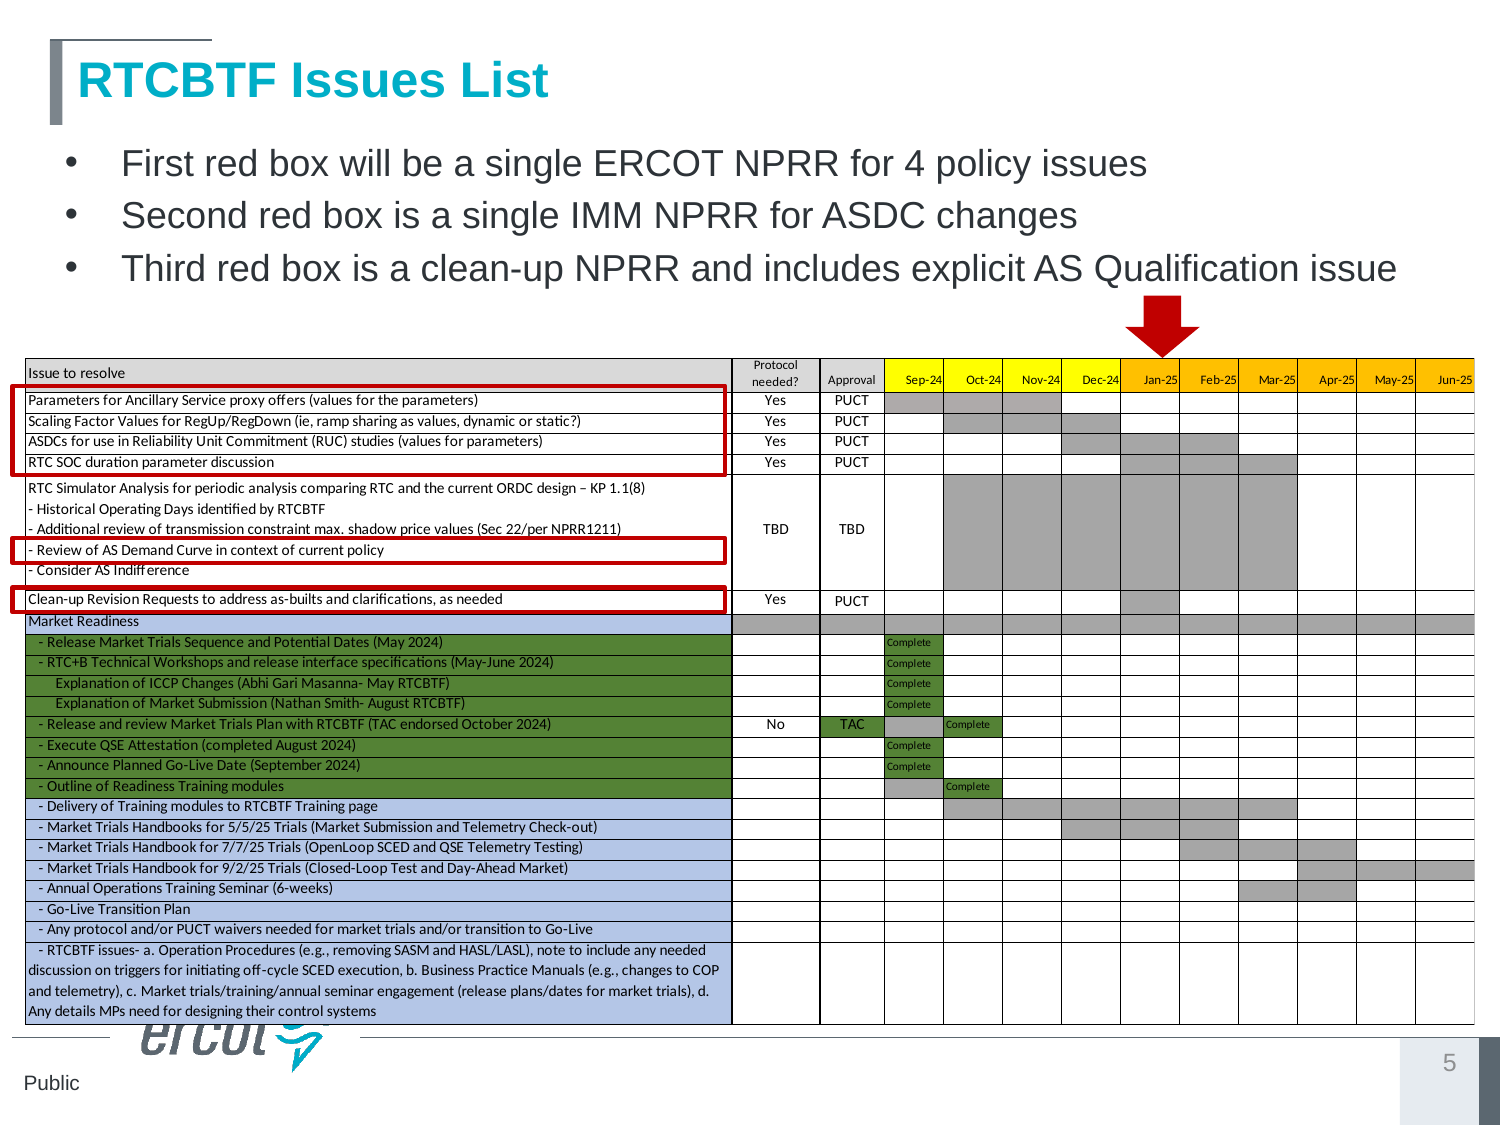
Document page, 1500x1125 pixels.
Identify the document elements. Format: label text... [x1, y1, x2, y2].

list First red box will be a single ERCOT NPRR for 4 policy issues Second red box is a single IMM NPRR for ASDC changes Third red box is a clean-up NPRR and includes explicit AS Qualification issue [50, 131, 1450, 324]
text_box [10, 585, 19, 614]
picture [24, 357, 1476, 1075]
text_box [10, 384, 19, 477]
text_box [1122, 293, 1202, 356]
title RTCBTF Issues List [62, 39, 1450, 131]
text_box [10, 536, 19, 565]
